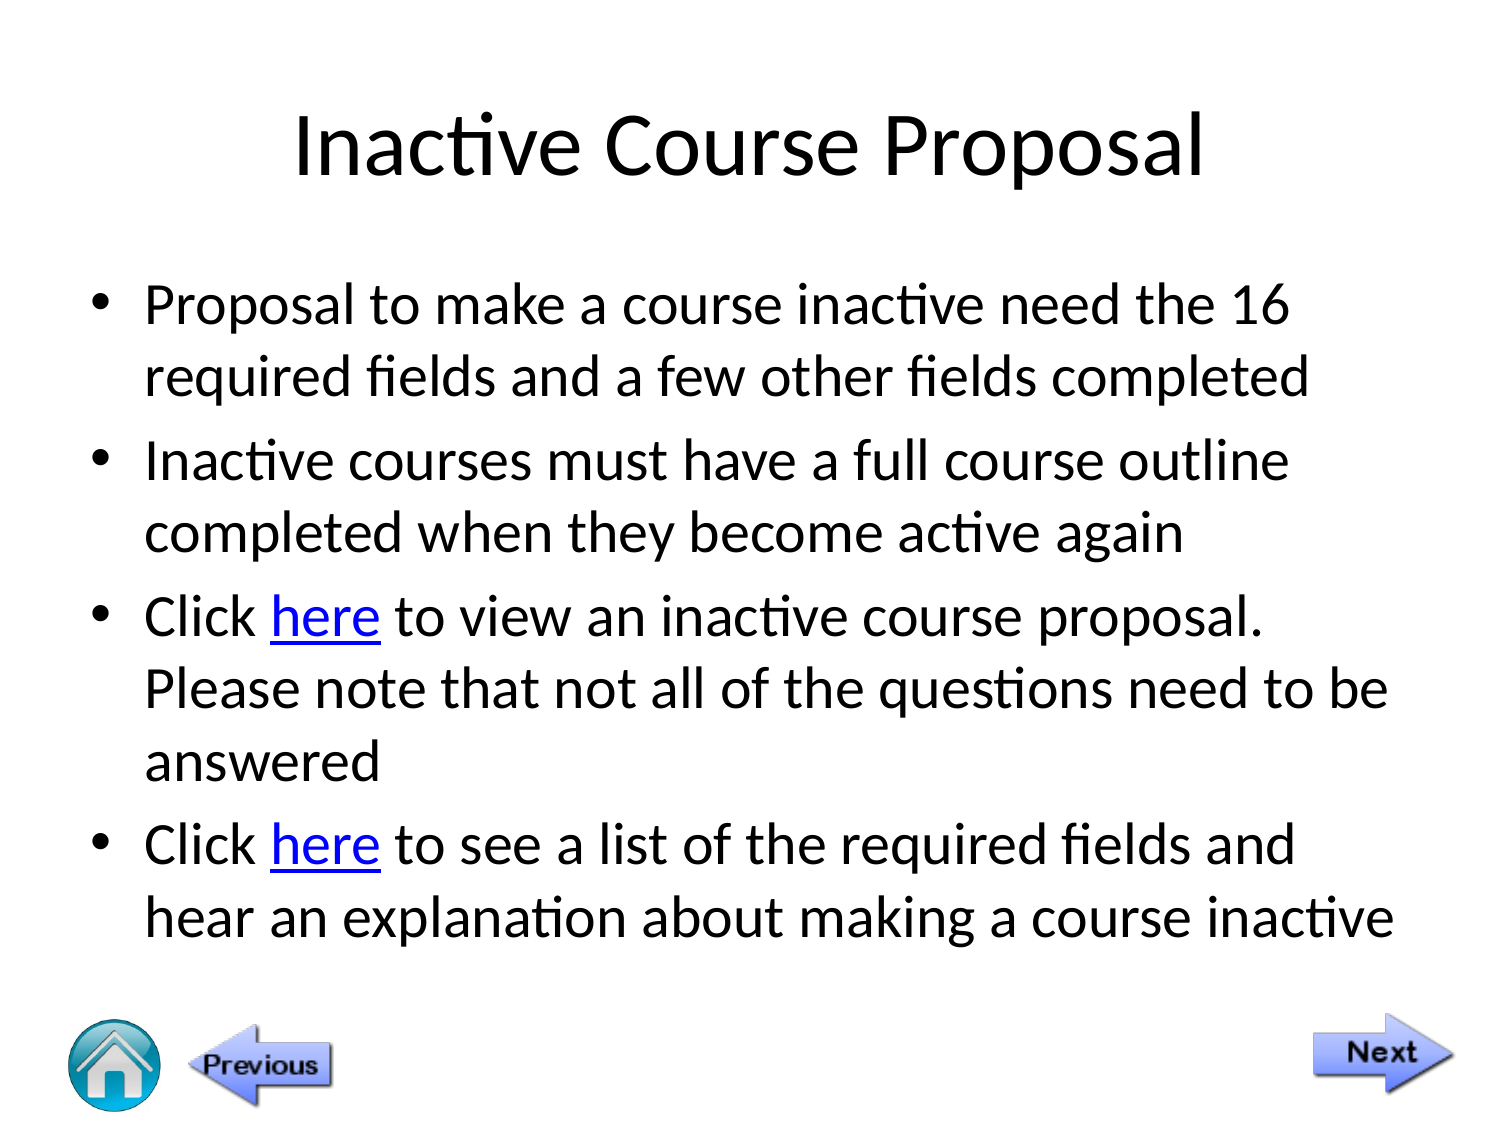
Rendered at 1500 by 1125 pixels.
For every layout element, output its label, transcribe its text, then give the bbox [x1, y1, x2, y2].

title Inactive Course Proposal [75, 45, 1425, 233]
picture [187, 1023, 338, 1113]
list Proposal to make a course inactive need the 16 required fields and a few other fields completed Inactive courses must have a full course outline completed when they become active again Click here to view an inactive course proposal. Please note that not all of the questions need to be answered Click here to see a list of the required fields and hear an explanation about making a course inactive [75, 257, 1425, 1000]
picture [1312, 1012, 1460, 1100]
picture [62, 1012, 166, 1116]
